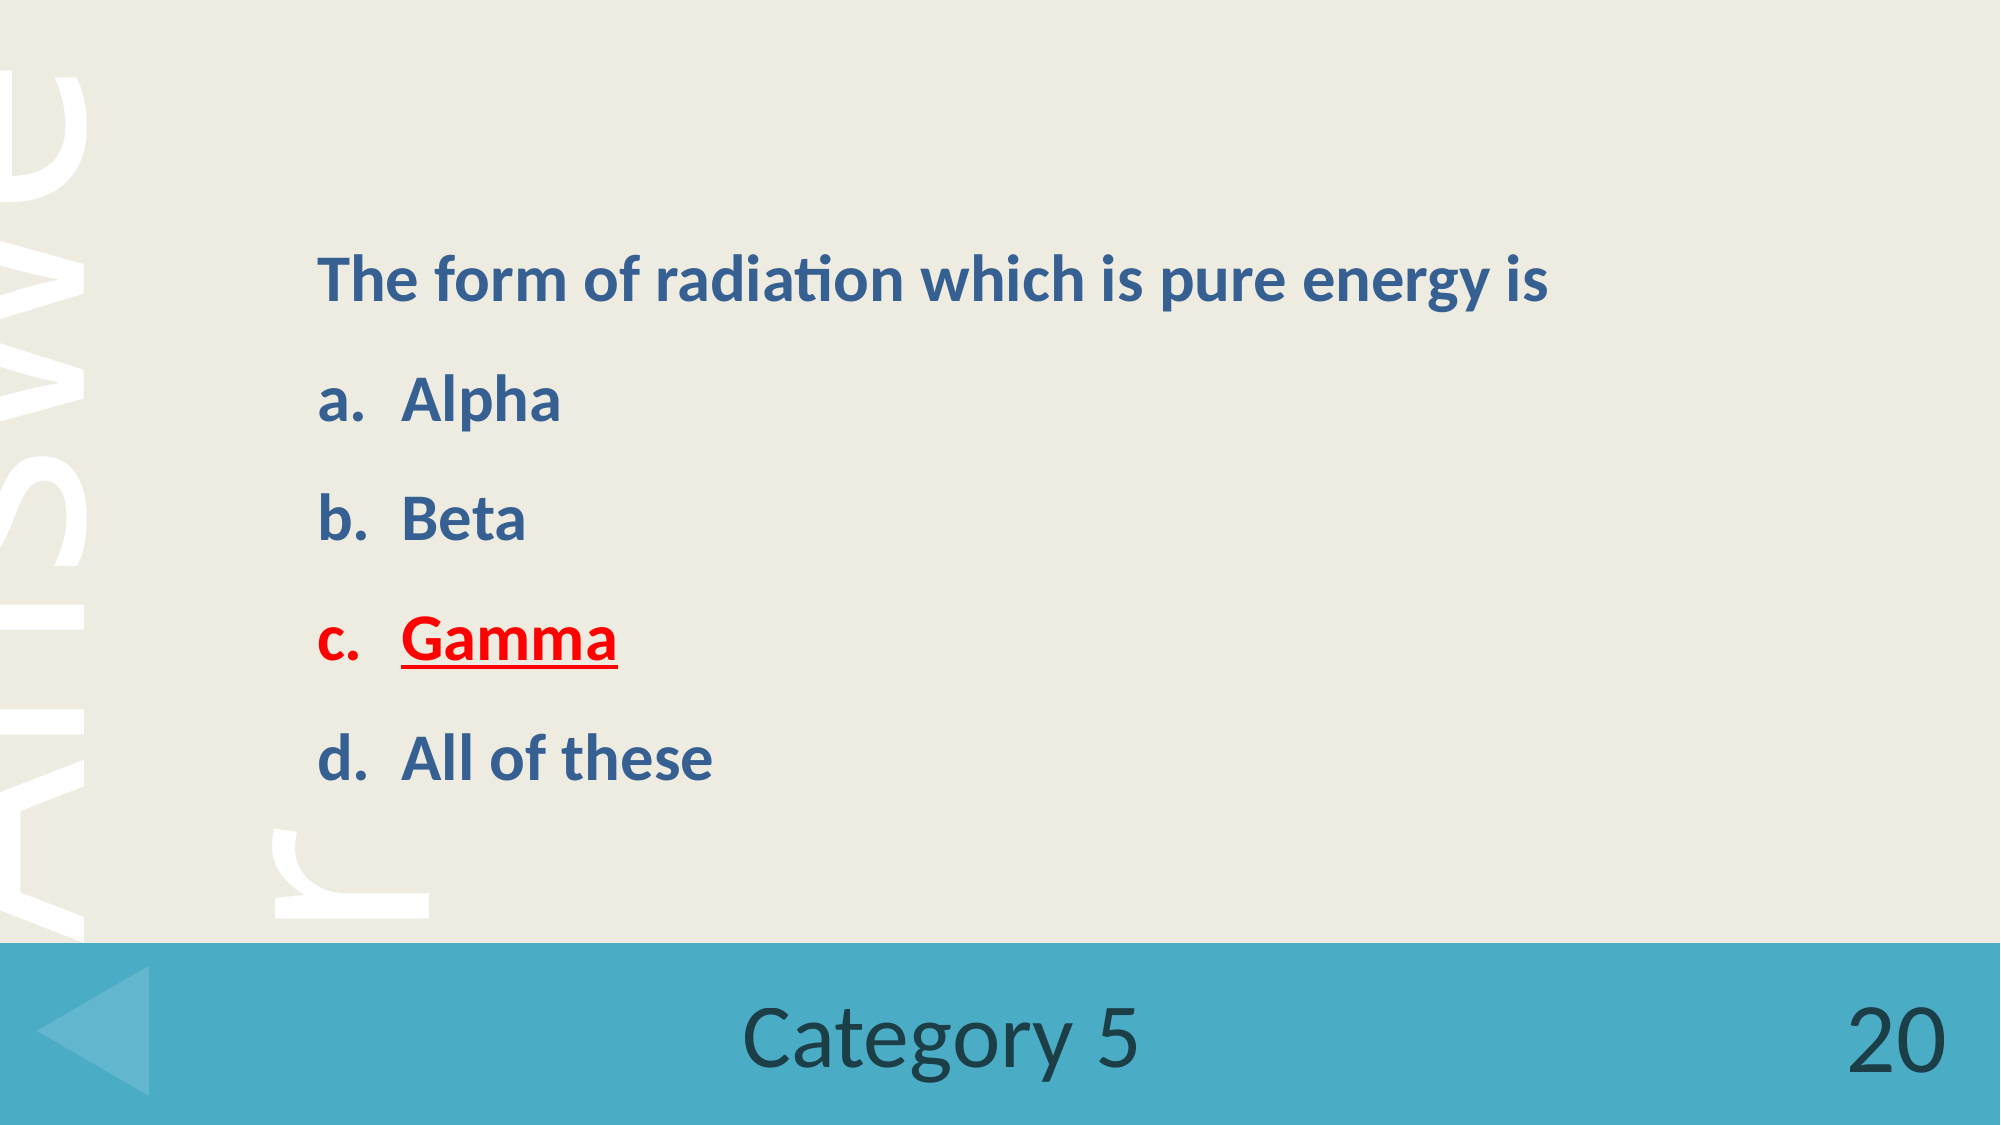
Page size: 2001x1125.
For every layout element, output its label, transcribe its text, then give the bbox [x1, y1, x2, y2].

list 20 [1843, 967, 1963, 1097]
list The form of radiation which is pure energy is Alpha Beta Gamma All of these [302, 142, 1862, 847]
title Category 5 [42, 937, 1843, 1125]
